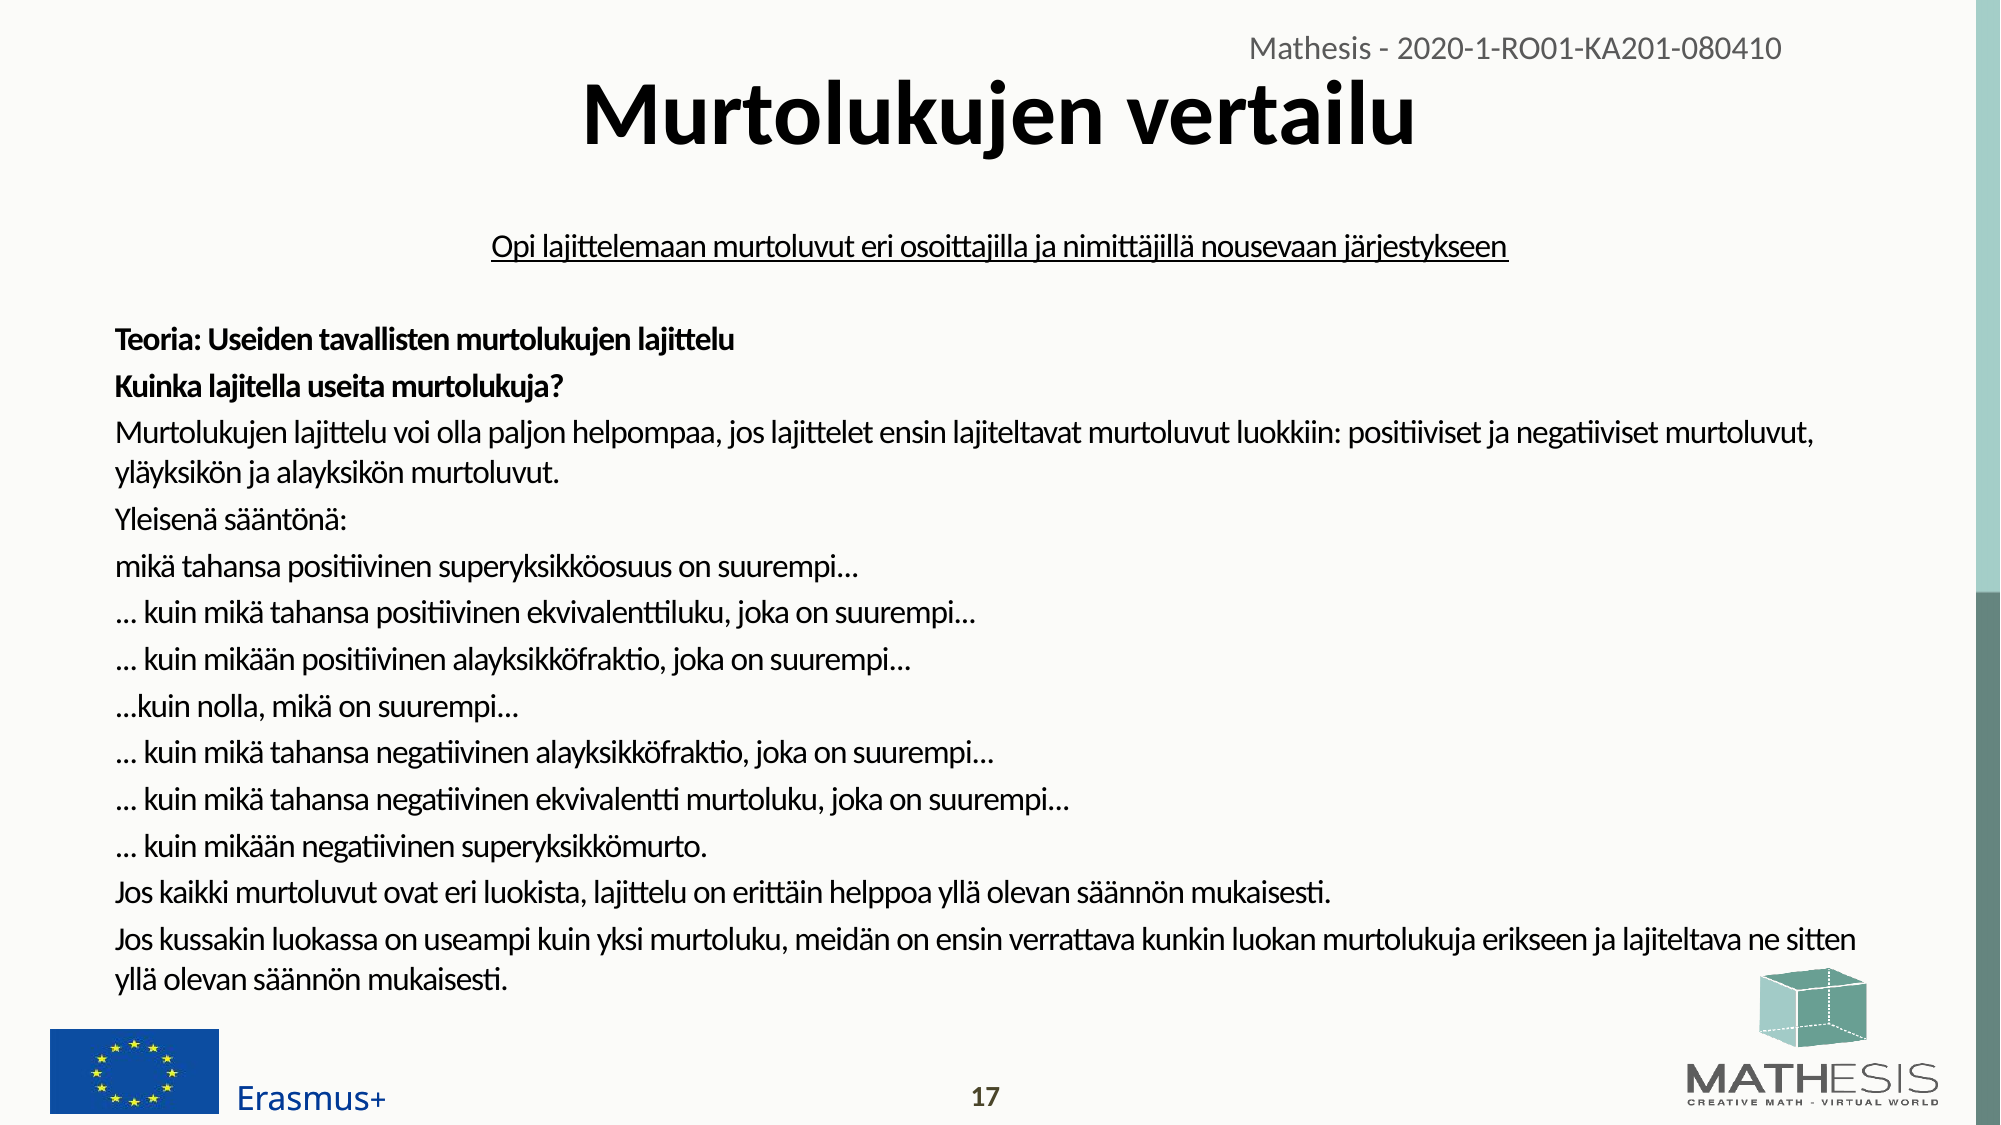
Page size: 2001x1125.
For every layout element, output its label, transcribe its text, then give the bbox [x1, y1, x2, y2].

list Opi lajittelemaan murtoluvut eri osoittajilla ja nimittäjillä nousevaan järjestykseen Teoria: Useiden tavallisten murtolukujen lajittelu Kuinka lajitella useita murtolukuja? Murtolukujen lajittelu voi olla paljon helpompaa, jos lajittelet ensin lajiteltavat murtoluvut luokkiin: positiiviset ja negatiiviset murtoluvut, yläyksikön ja alayksikön murtoluvut. Yleisenä sääntönä: mikä tahansa positiivinen superyksikköosuus on suurempi... ... kuin mikä tahansa positiivinen ekvivalenttiluku, joka on suurempi... ... kuin mikään positiivinen alayksikköfraktio, joka on suurempi... ...kuin nolla, mikä on suurempi... ... kuin mikä tahansa negatiivinen alayksikköfraktio, joka on suurempi... ... kuin mikä tahansa negatiivinen ekvivalentti murtoluku, joka on suurempi... ... kuin mikään negatiivinen superyksikkömurto. Jos kaikki murtoluvut ovat eri luokista, lajittelu on erittäin helppoa yllä olevan säännön mukaisesti. Jos kussakin luokassa on useampi kuin yksi murtoluku, meidän on ensin verrattava kunkin luokan murtolukuja erikseen ja lajiteltava ne sitten yllä olevan säännön mukaisesti. [99, 216, 1900, 1005]
title Murtolukujen vertailu [99, 45, 1900, 216]
picture [50, 1029, 219, 1114]
